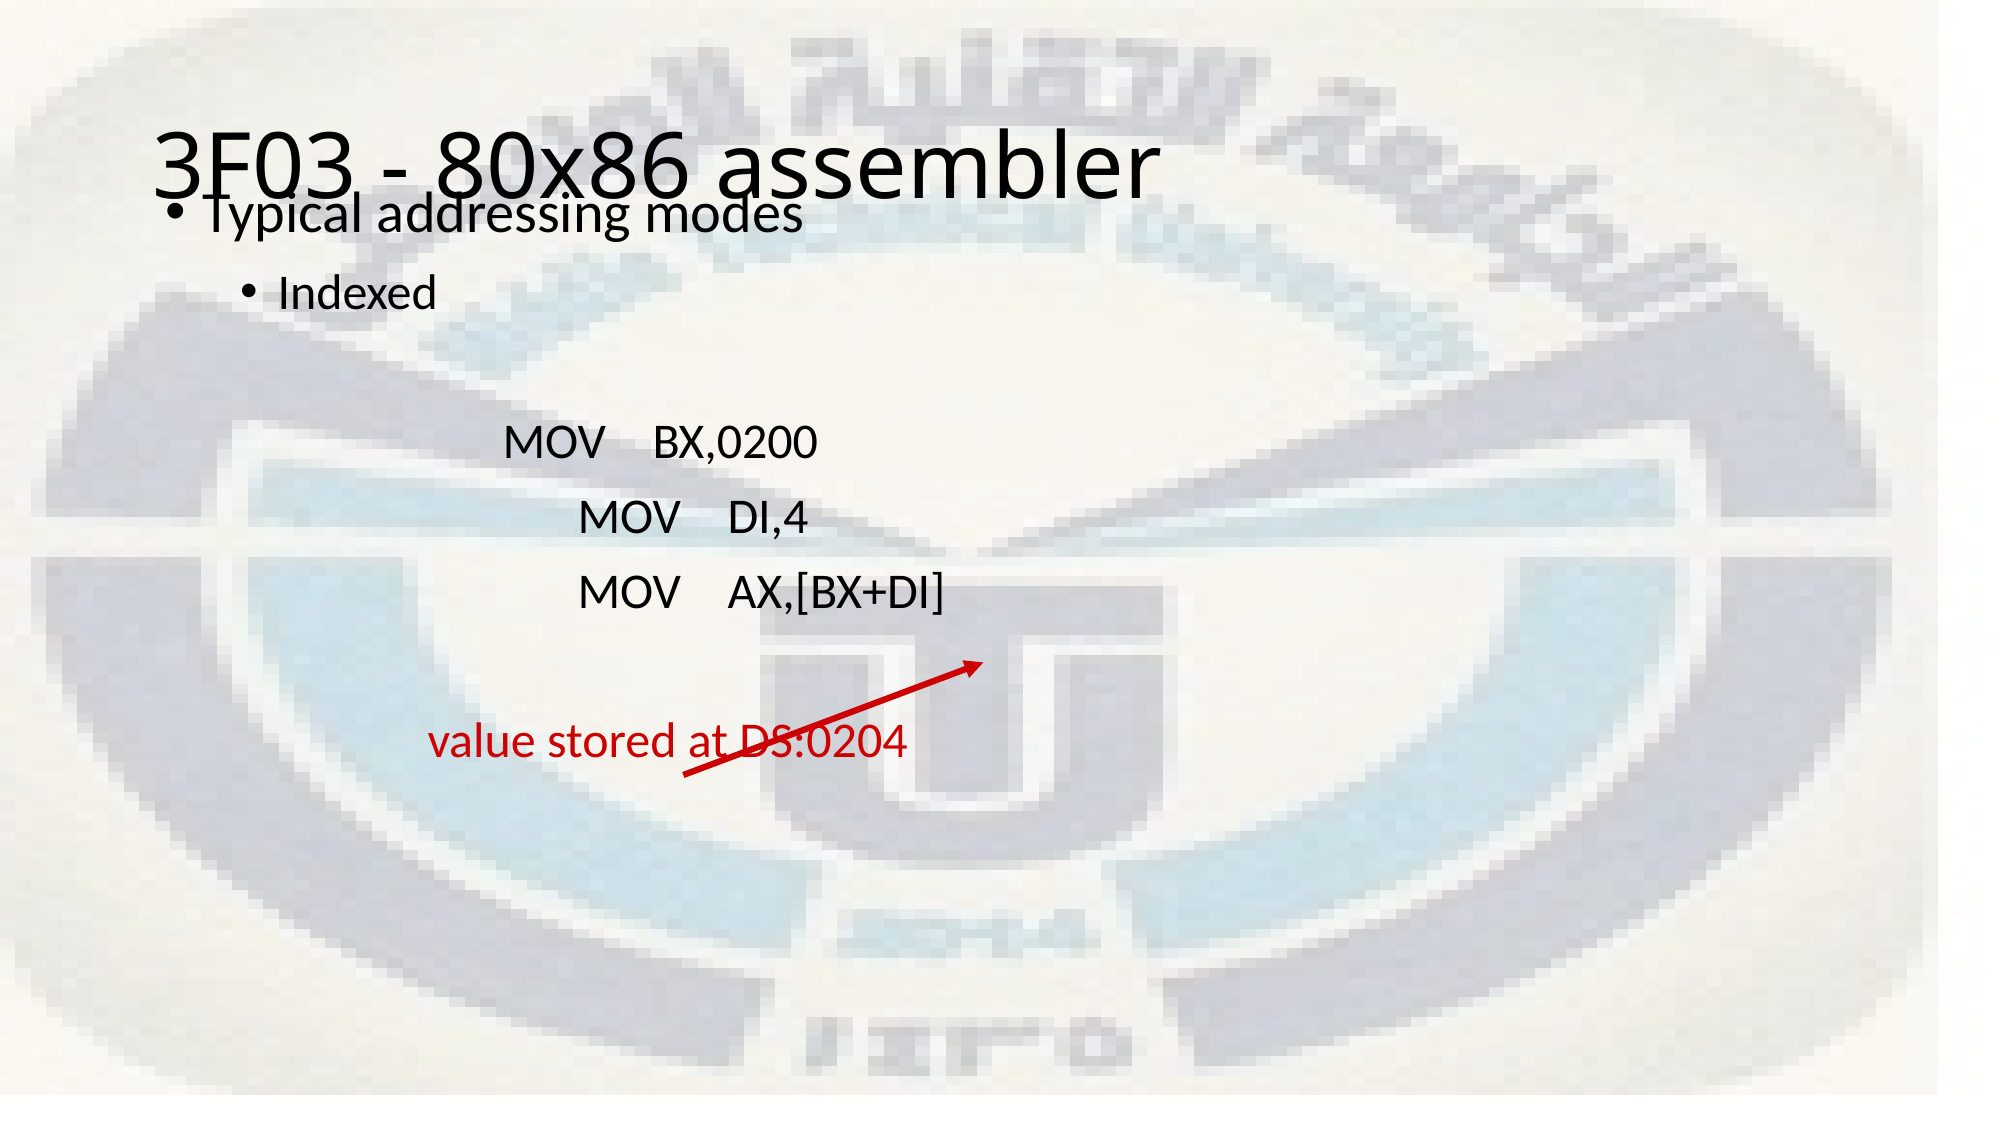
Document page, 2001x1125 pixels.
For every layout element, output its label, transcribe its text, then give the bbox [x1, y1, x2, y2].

text_box [683, 661, 984, 776]
text_box Label Operator Operand[s] ;Comment INIT: mov ax, bx ; Copy contents of bx into ax Label - INIT: Operator - mov Operands - ax and bx Comment - alphanumeric string between ; and \n Not case sensitive Unlike other assemblers, destination operand is first mov is the mnemonic that the assembler translates into an opcode [0, 0, 2000, 1125]
title 3F03 - 80x86 assembler [137, 59, 1863, 278]
list Typical addressing modes Indexed MOV BX,0200 MOV DI,4 MOV AX,[BX+DI] value stored at DS:0204 [150, 174, 1917, 1063]
